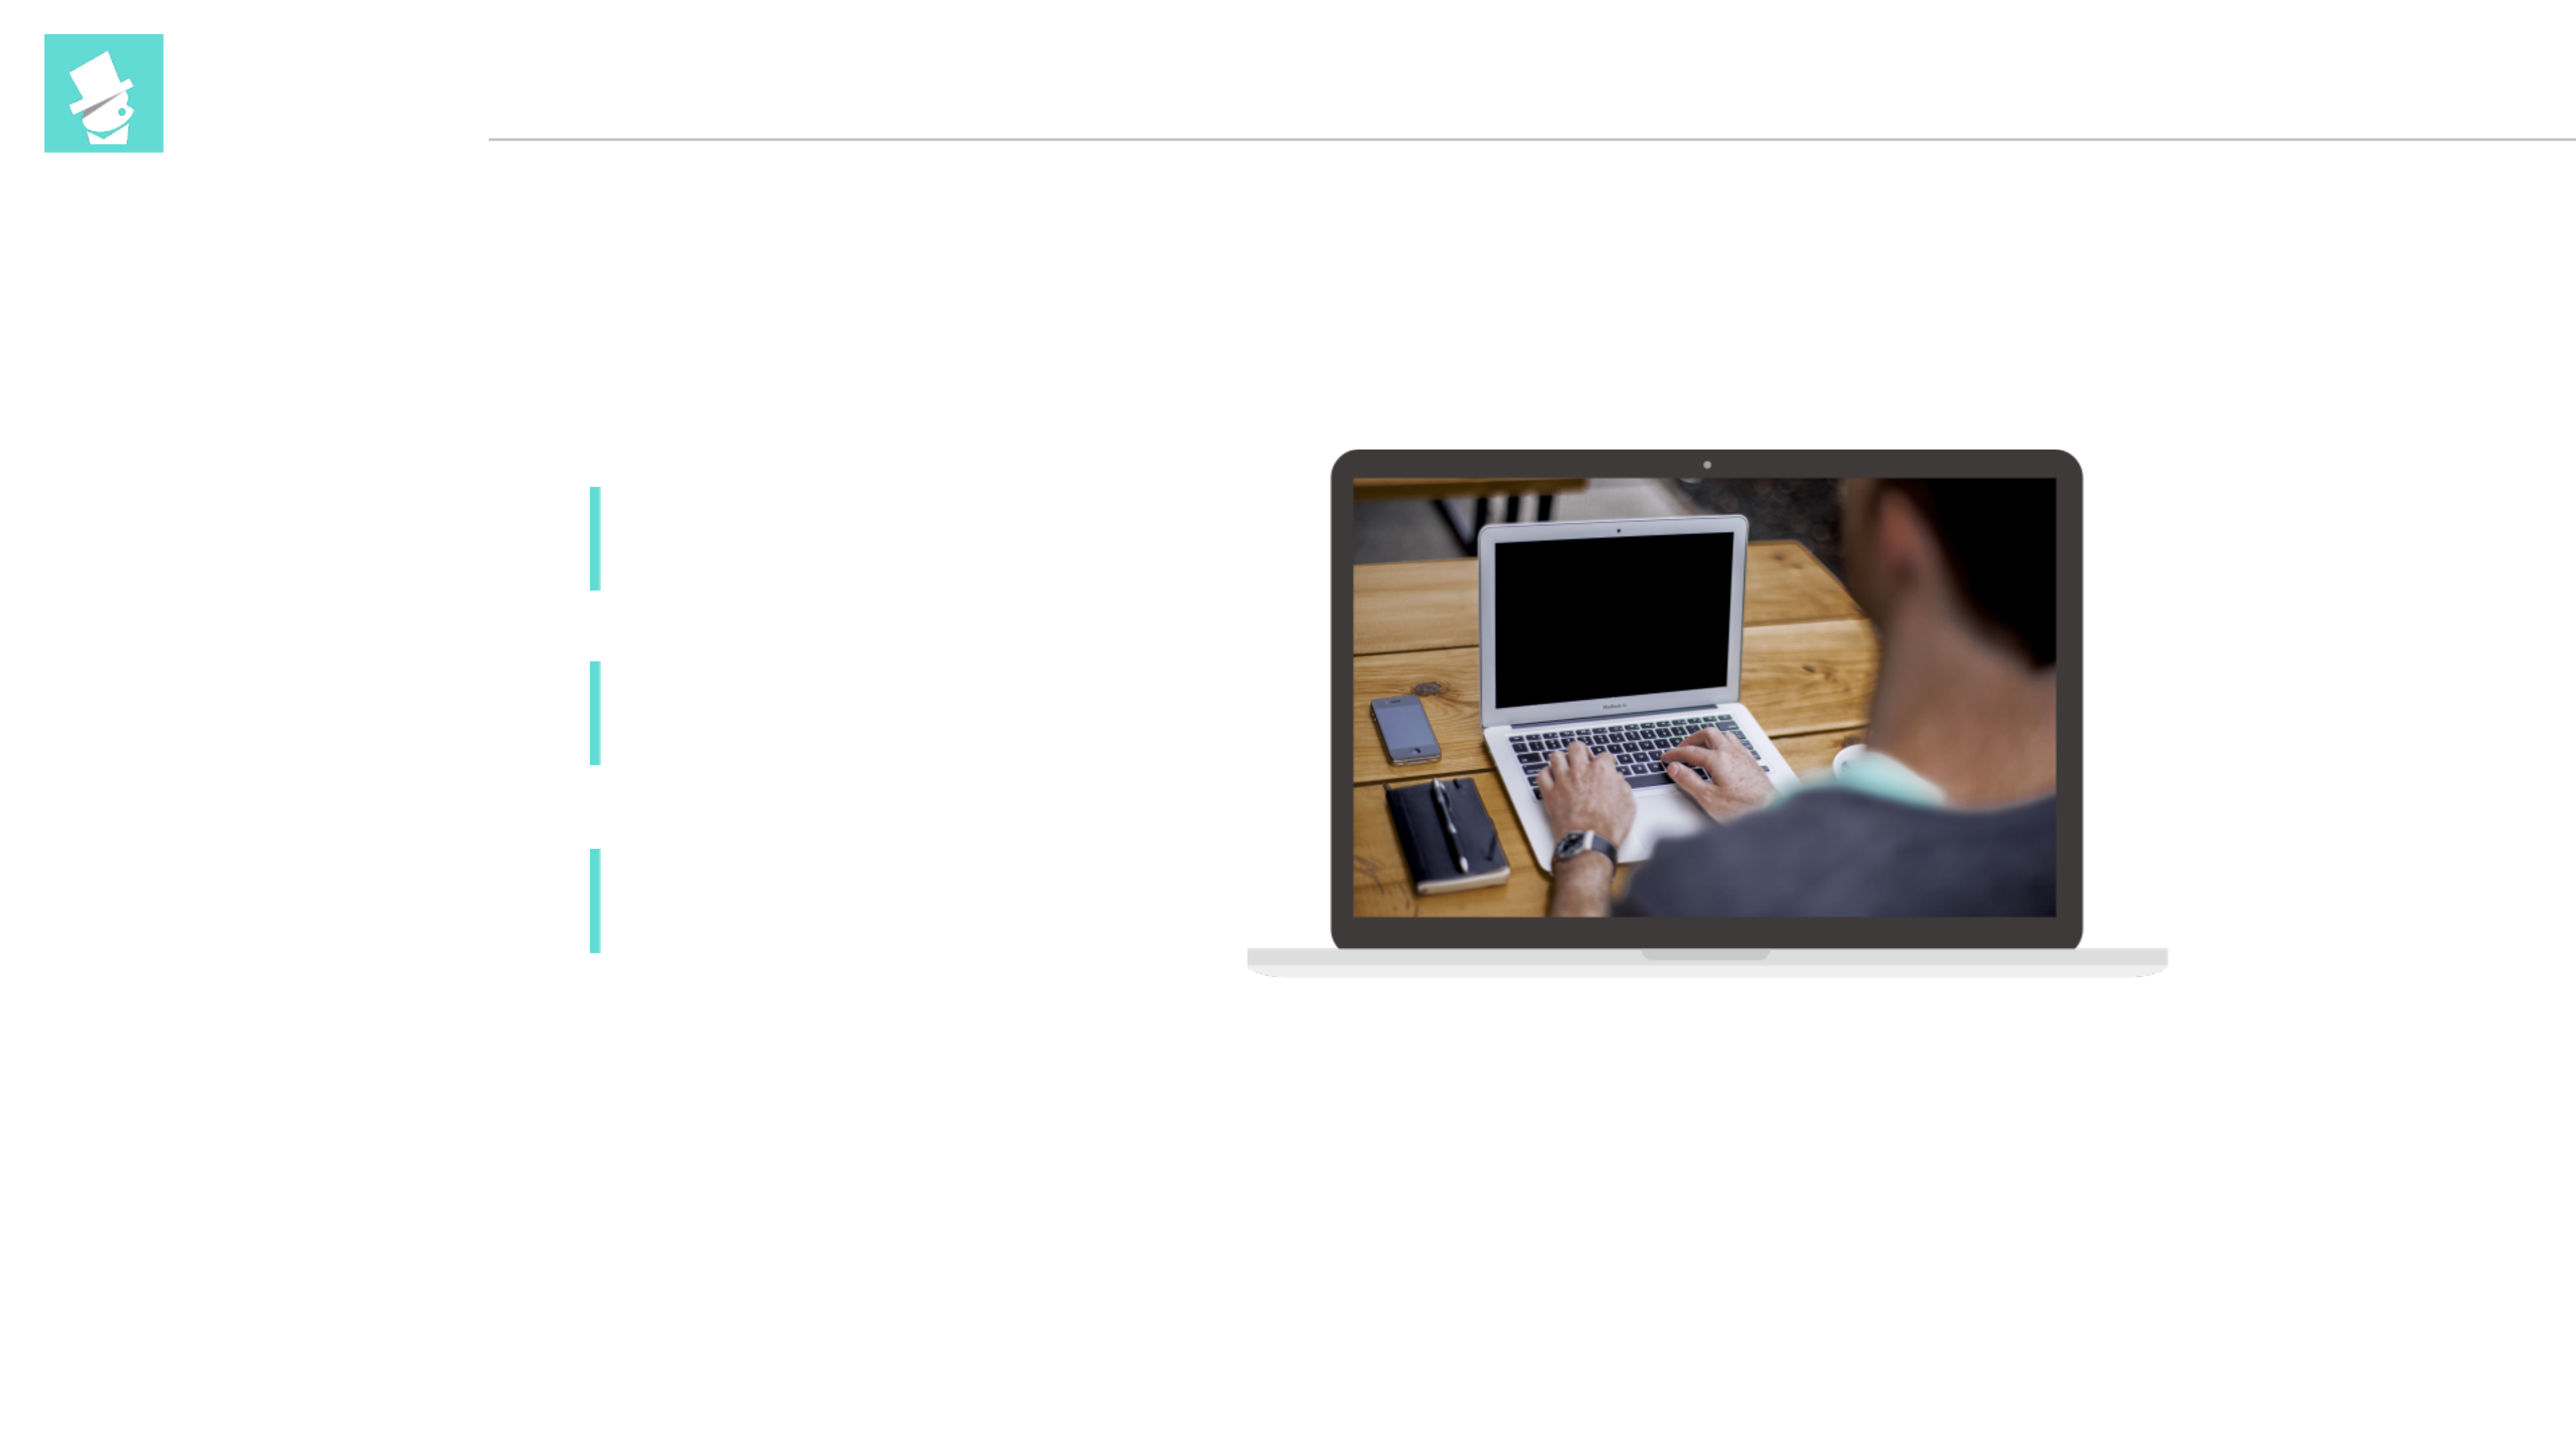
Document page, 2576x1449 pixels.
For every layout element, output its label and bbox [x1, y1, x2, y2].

picture [489, 138, 2576, 142]
picture [1247, 449, 2170, 978]
picture [44, 34, 164, 153]
picture [590, 849, 601, 953]
picture [590, 661, 601, 765]
picture [590, 486, 601, 591]
